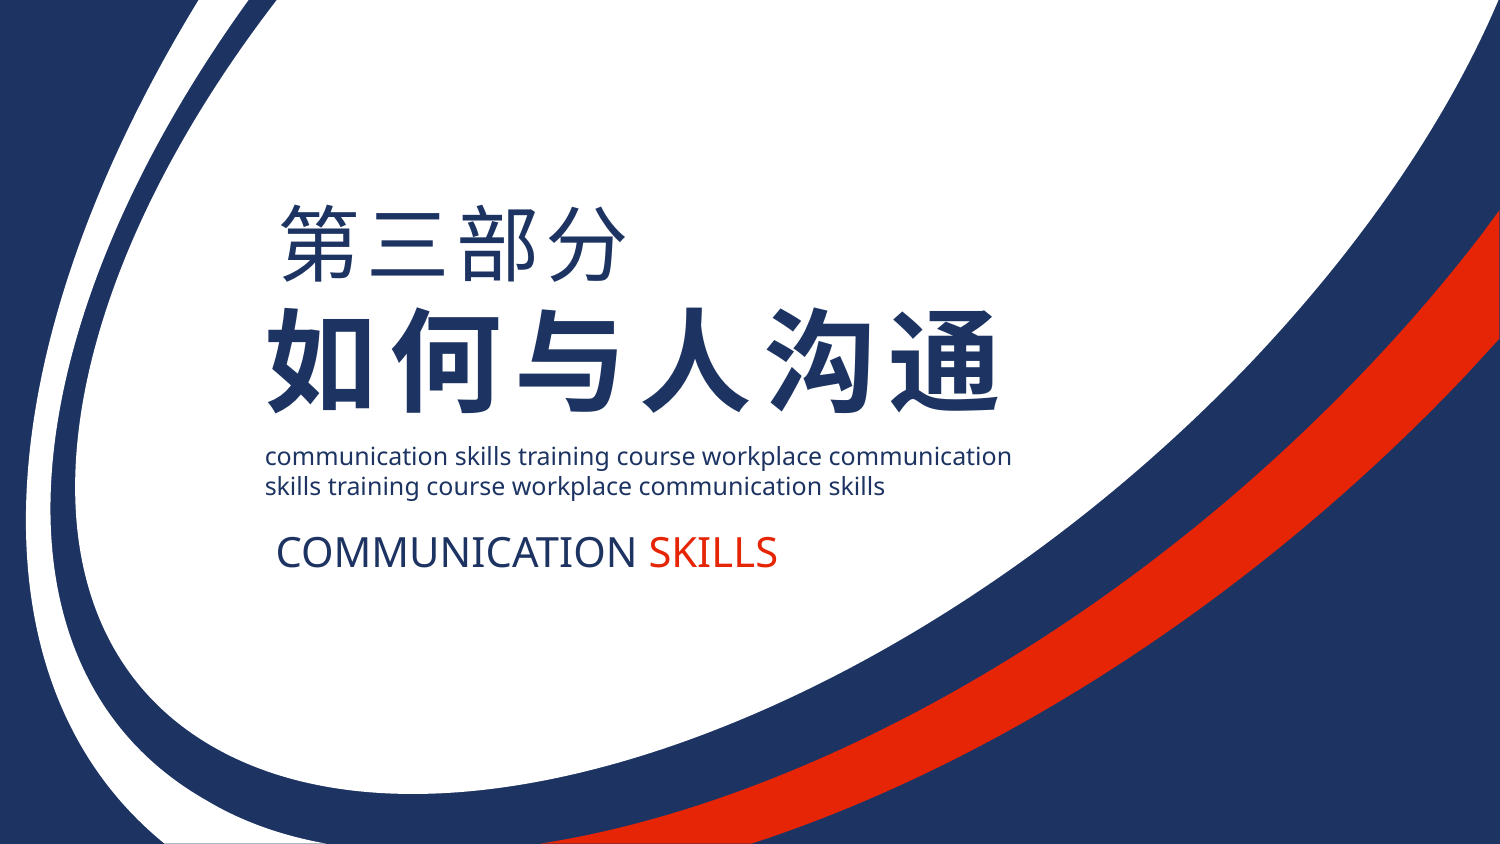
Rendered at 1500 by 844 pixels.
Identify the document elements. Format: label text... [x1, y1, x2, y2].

text_box 如何与人沟通 [249, 283, 1088, 420]
text_box [25, 0, 327, 844]
text_box communication skills training course workplace communication skills training course workplace communication skills [249, 432, 1038, 508]
text_box 第三部分 [262, 184, 664, 297]
text_box [75, 0, 1499, 794]
text_box [540, 210, 1500, 844]
text_box COMMUNICATION SKILLS [260, 518, 794, 583]
